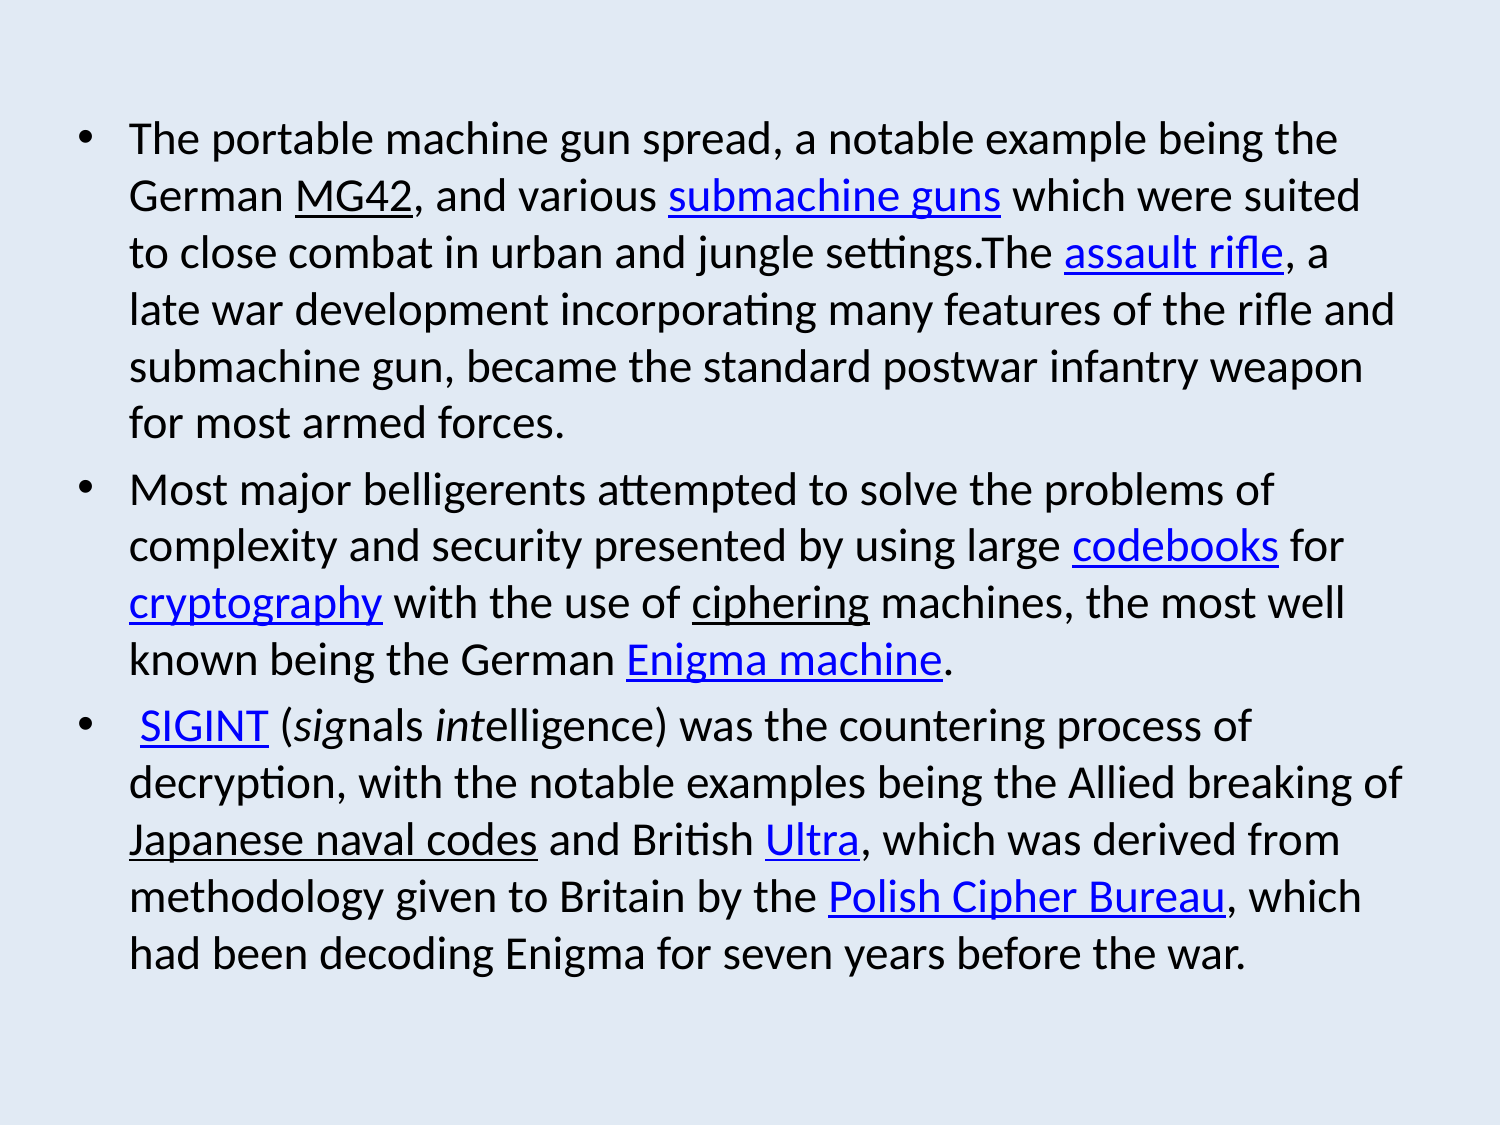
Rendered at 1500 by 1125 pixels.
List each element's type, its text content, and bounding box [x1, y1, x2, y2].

list The portable machine gun spread, a notable example being the German MG42, and various submachine guns which were suited to close combat in urban and jungle settings.The assault rifle, a late war development incorporating many features of the rifle and submachine gun, became the standard postwar infantry weapon for most armed forces. Most major belligerents attempted to solve the problems of complexity and security presented by using large codebooks for cryptography with the use of ciphering machines, the most well known being the German Enigma machine. SIGINT (signals intelligence) was the countering process of decryption, with the notable examples being the Allied breaking of Japanese naval codes and British Ultra, which was derived from methodology given to Britain by the Polish Cipher Bureau, which had been decoding Enigma for seven years before the war. [62, 99, 1425, 1005]
